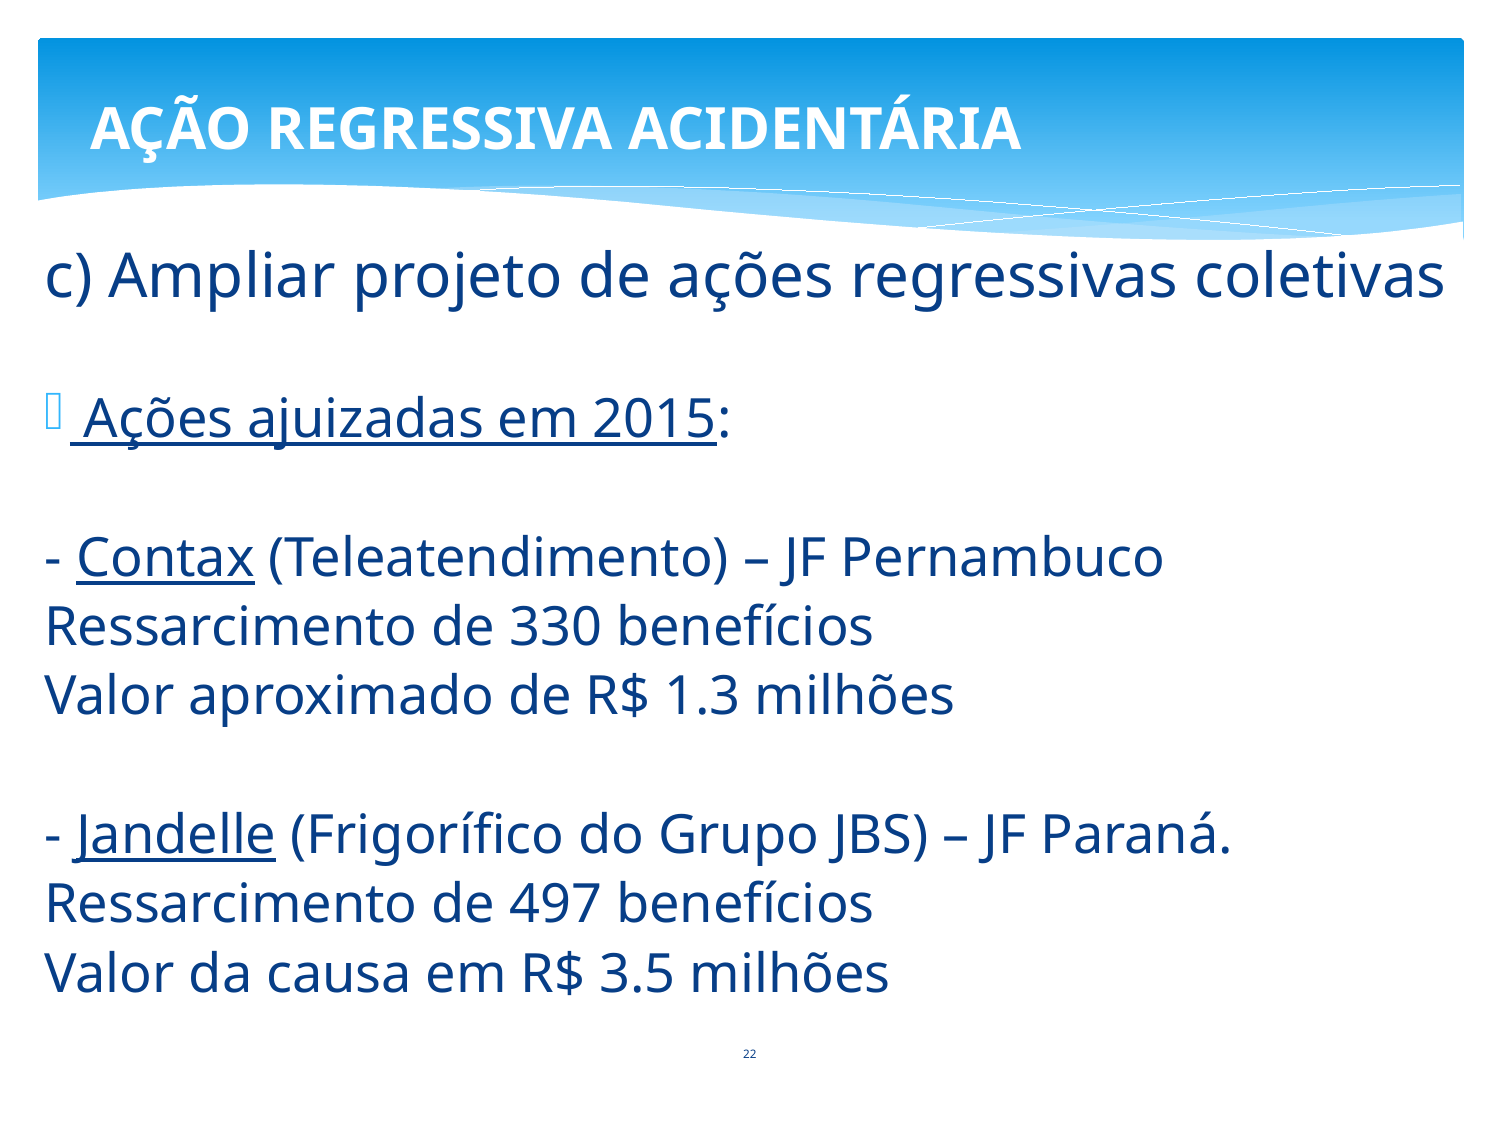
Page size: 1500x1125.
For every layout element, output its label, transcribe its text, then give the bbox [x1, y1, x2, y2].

slide_number 22 [654, 1025, 846, 1086]
list c) Ampliar projeto de ações regressivas coletivas Ações ajuizadas em 2015: - Contax (Teleatendimento) – JF Pernambuco Ressarcimento de 330 benefícios Valor aproximado de R$ 1.3 milhões - Jandelle (Frigorífico do Grupo JBS) – JF Paraná. Ressarcimento de 497 benefícios Valor da causa em R$ 3.5 milhões [29, 236, 1471, 1086]
title AÇÃO REGRESSIVA ACIDENTÁRIA [75, 55, 1425, 197]
